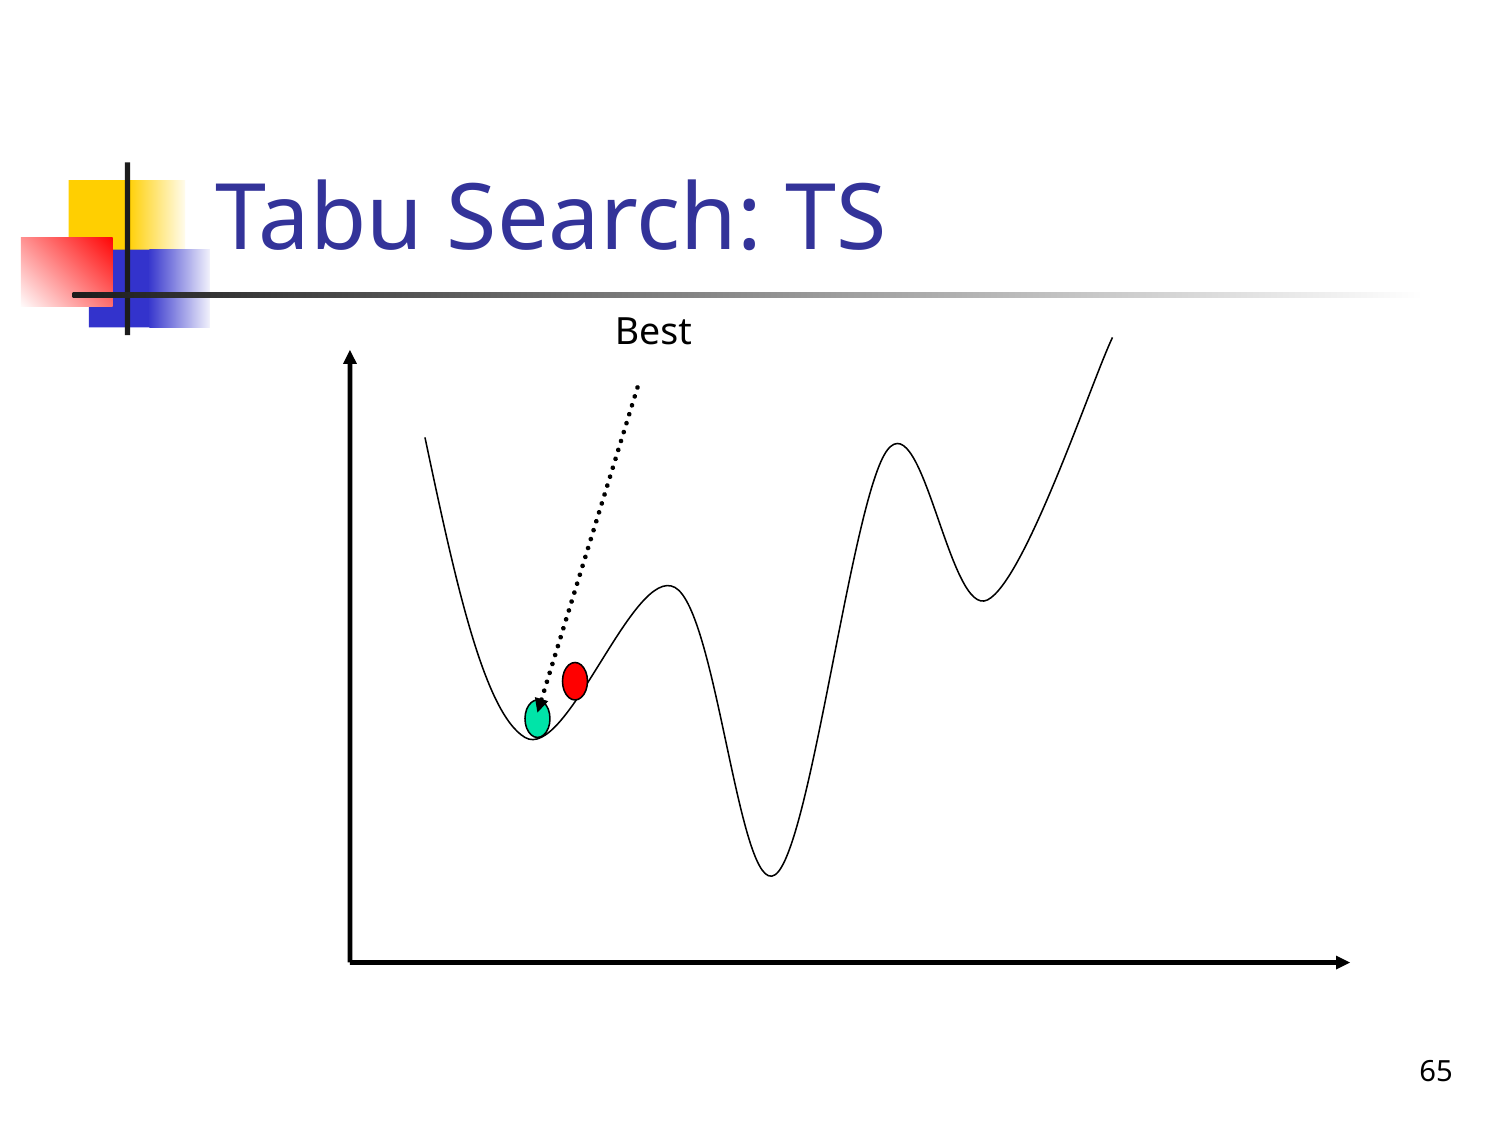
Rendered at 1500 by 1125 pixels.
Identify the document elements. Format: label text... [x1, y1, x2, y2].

text_box [525, 700, 550, 738]
slide_number 65 [1154, 1023, 1468, 1100]
title Tabu Search: TS [199, 140, 1479, 276]
text_box Best [600, 299, 775, 360]
text_box [424, 337, 1113, 877]
text_box [343, 349, 357, 962]
text_box [535, 698, 548, 713]
text_box [349, 956, 1351, 969]
text_box [562, 662, 588, 700]
